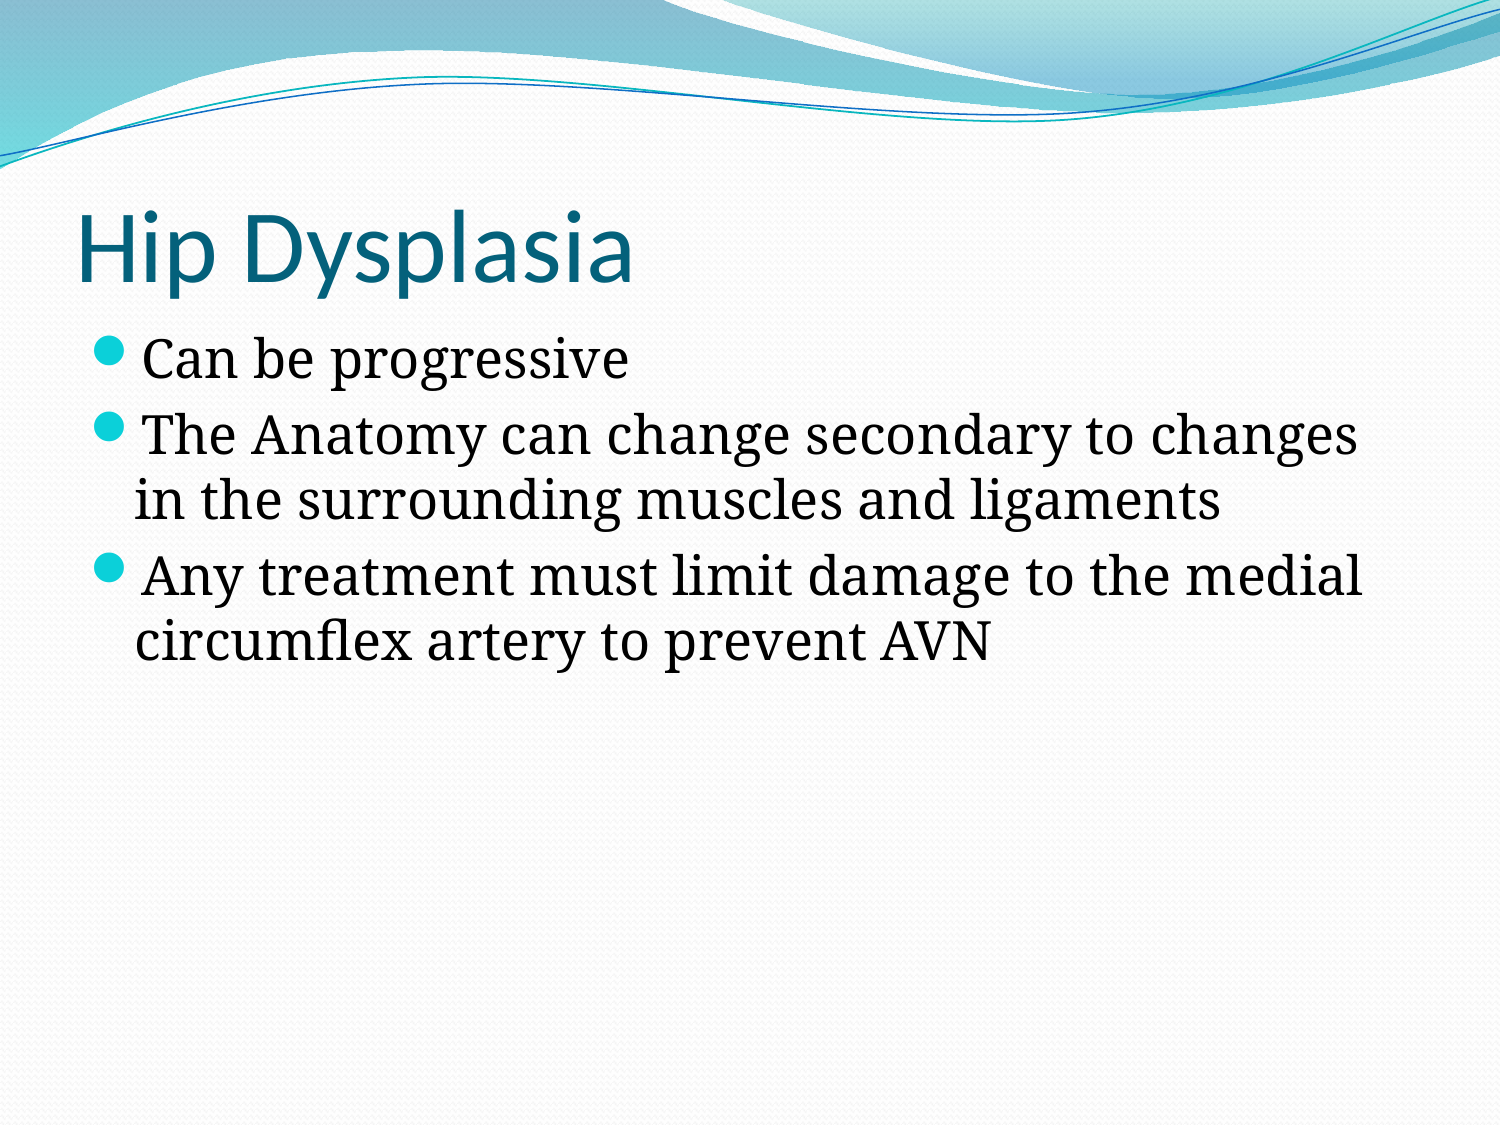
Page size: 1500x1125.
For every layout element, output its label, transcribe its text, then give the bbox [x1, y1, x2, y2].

list Can be progressive The Anatomy can change secondary to changes in the surrounding muscles and ligaments Any treatment must limit damage to the medial circumflex artery to prevent AVN [75, 317, 1425, 1038]
title Hip Dysplasia [75, 115, 1425, 303]
